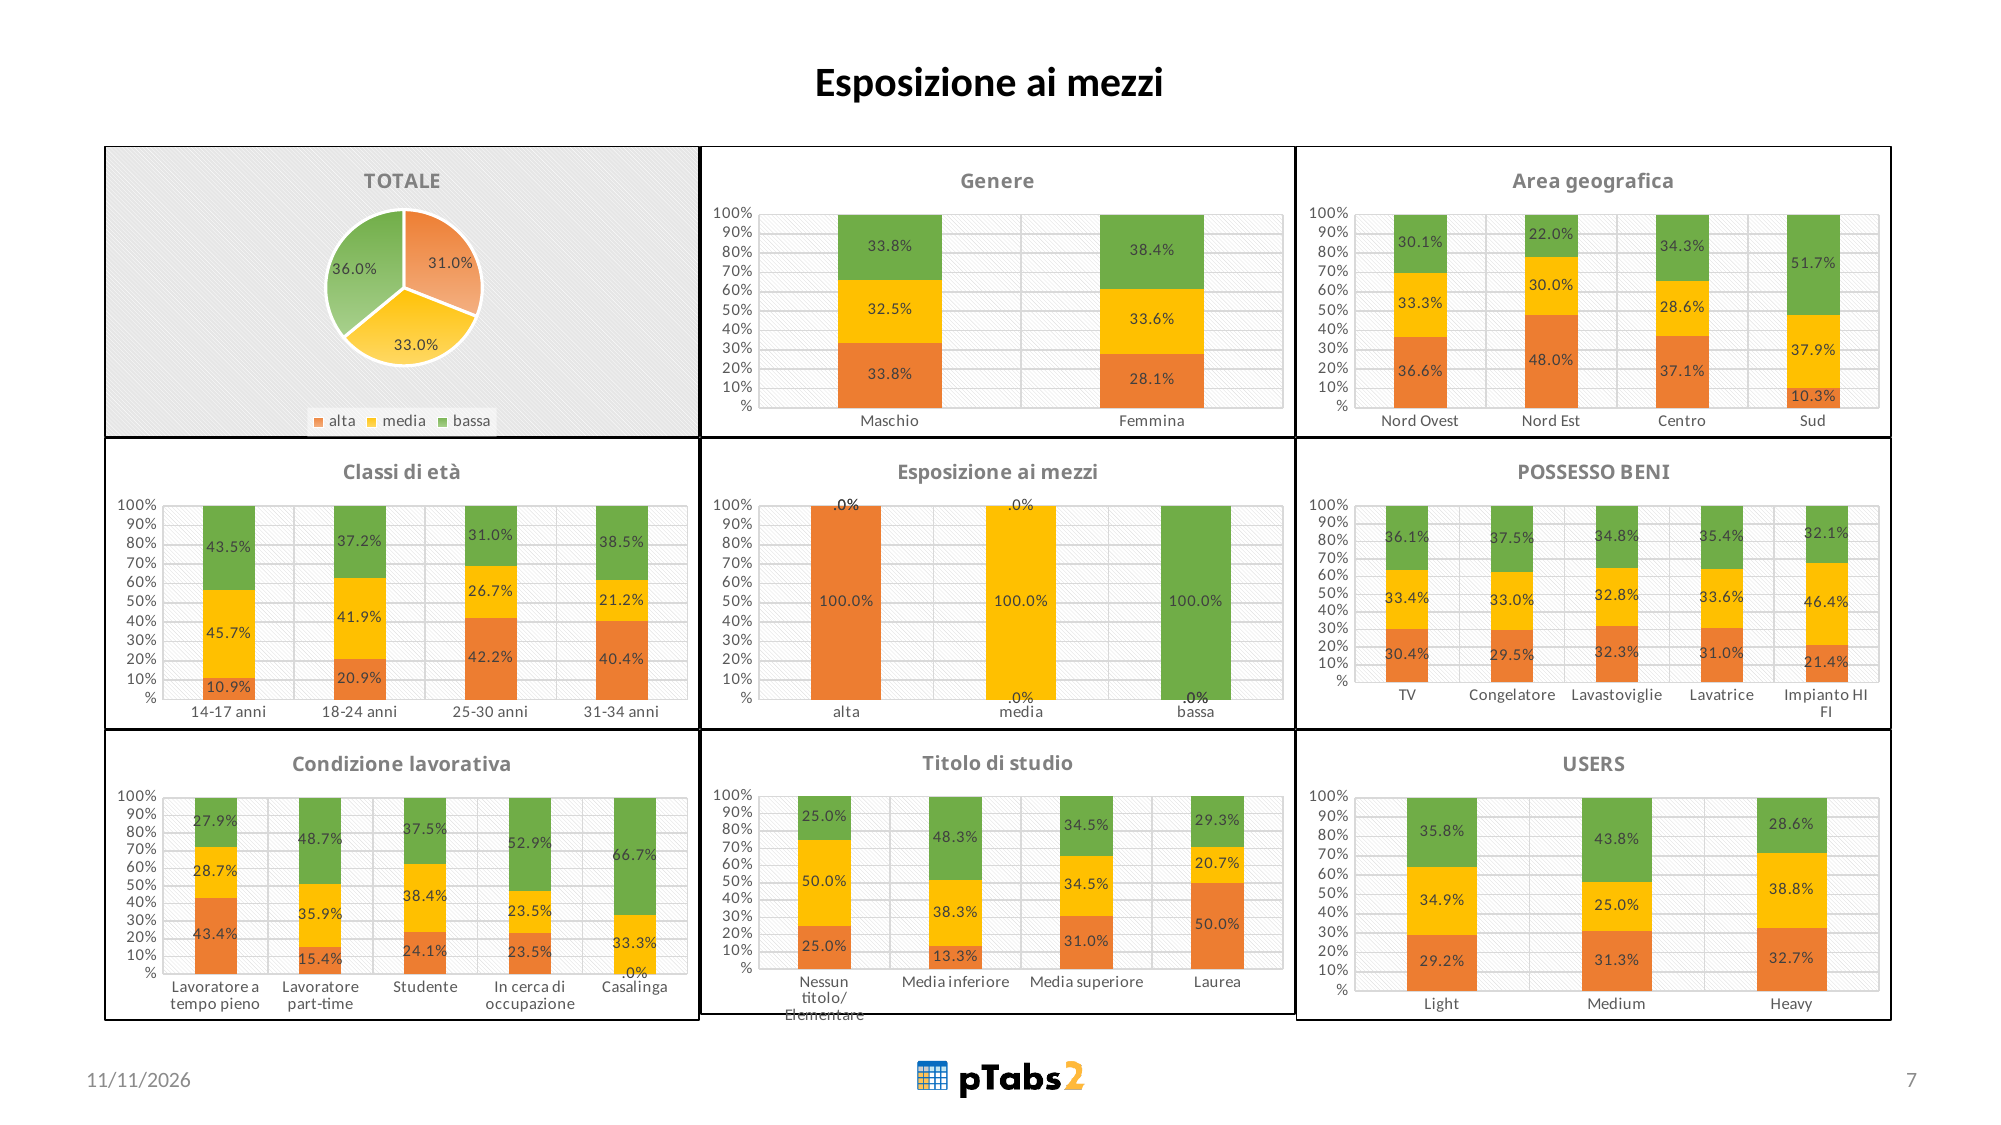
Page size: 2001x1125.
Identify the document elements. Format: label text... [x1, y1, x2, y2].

title Esposizione ai mezzi [104, 52, 1875, 115]
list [913, 1058, 1087, 1100]
slide_number 7 [1482, 1055, 1933, 1103]
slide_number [70, 1055, 512, 1103]
chart [104, 145, 1892, 1021]
